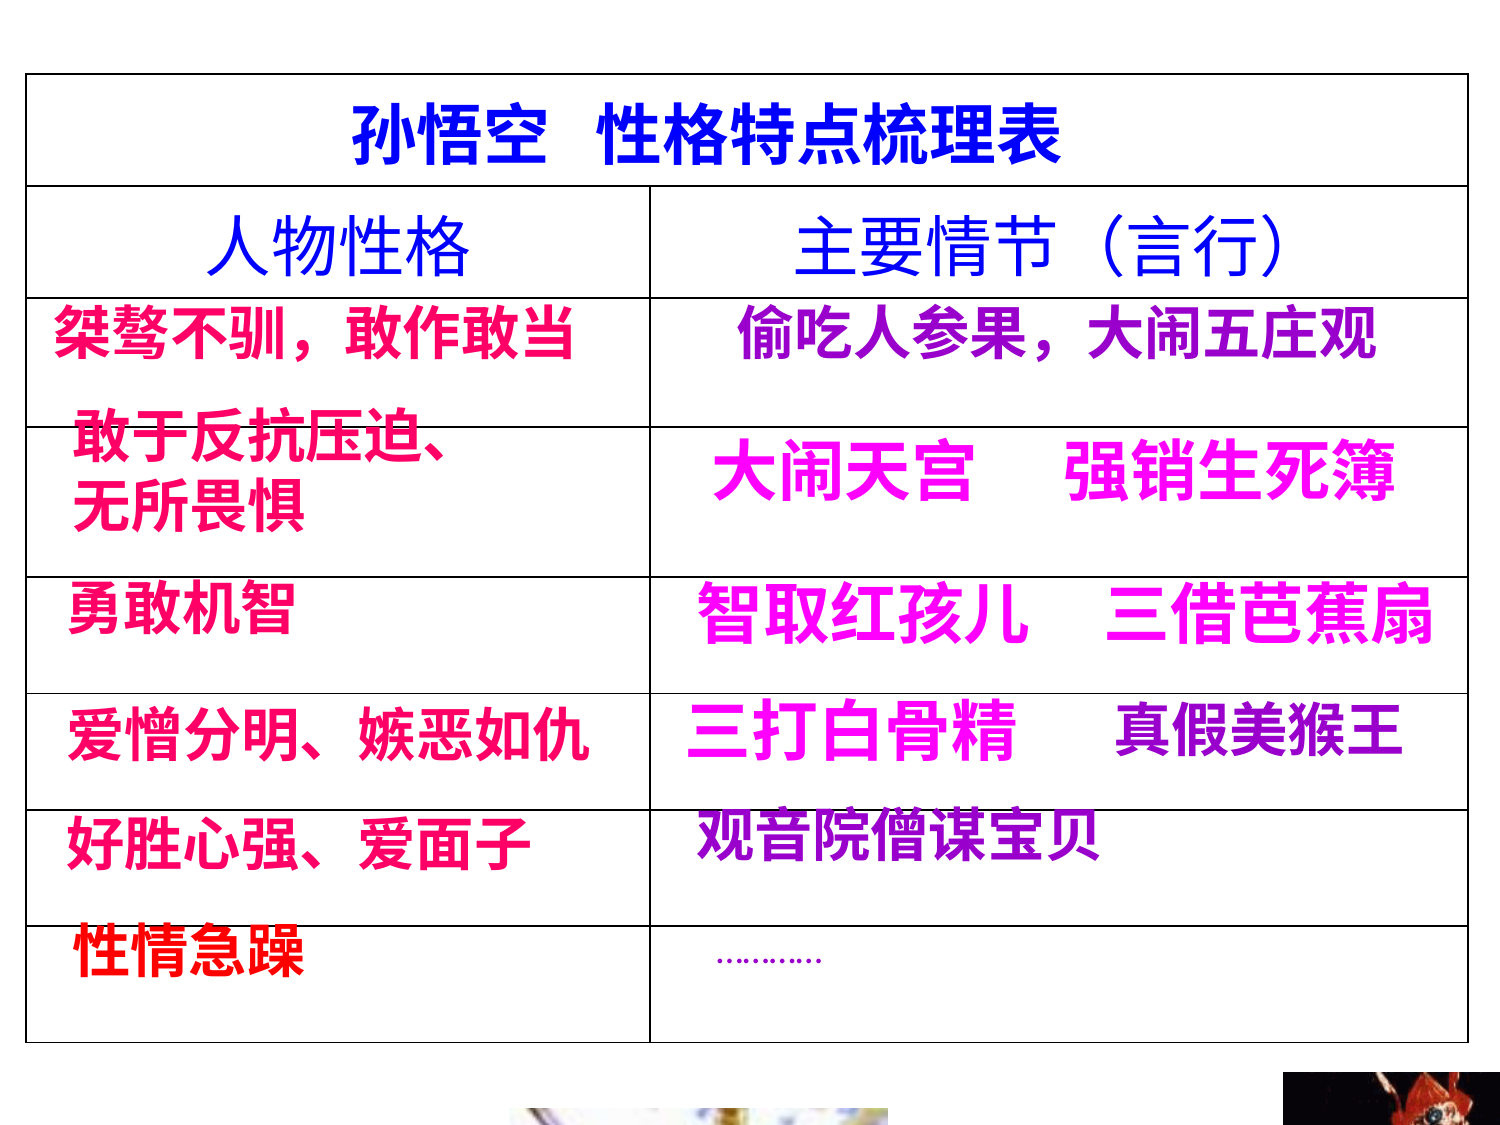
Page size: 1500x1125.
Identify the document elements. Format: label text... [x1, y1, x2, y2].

text_box 爱憎分明、嫉恶如仇 [51, 691, 606, 776]
text_box 勇敢机智 [50, 564, 327, 649]
table_cell [651, 811, 1467, 925]
table_cell [651, 578, 1467, 693]
table_cell 主要情节（言行） [651, 187, 1467, 297]
table_cell [27, 428, 649, 576]
table_cell 人物性格 [27, 187, 649, 297]
table_cell [27, 299, 649, 426]
table_cell [27, 811, 649, 925]
text_box 桀骜不驯，敢作敢当 [38, 289, 593, 375]
text_box 三借芭蕉扇 [1089, 563, 1453, 659]
table_cell [27, 927, 649, 1042]
text_box 真假美猴王 [1098, 686, 1420, 771]
text_box 强销生死簿 [1049, 421, 1413, 517]
text_box 性情急躁 [57, 906, 321, 992]
text_box 三打白骨精 [670, 681, 1034, 776]
table_header 孙悟空 性格特点梳理表 [27, 75, 1467, 185]
text_box 大闹天宫 [696, 421, 994, 517]
table_cell [651, 299, 1467, 426]
text_box 敢于反抗压迫、 无所畏惧 [58, 391, 496, 547]
table_cell ………… [651, 927, 1467, 1042]
text_box 观音院僧谋宝贝 [681, 790, 1224, 876]
table_cell [27, 694, 649, 809]
table_cell [651, 694, 1467, 809]
picture [508, 1108, 888, 1125]
text_box 偷吃人参果，大闹五庄观 [695, 289, 1393, 375]
text_box 好胜心强、爱面子 [51, 800, 548, 885]
table_cell [27, 578, 649, 693]
table_cell [651, 428, 1467, 576]
text_box 智取红孩儿 [682, 563, 1046, 659]
picture [1283, 1072, 1500, 1125]
